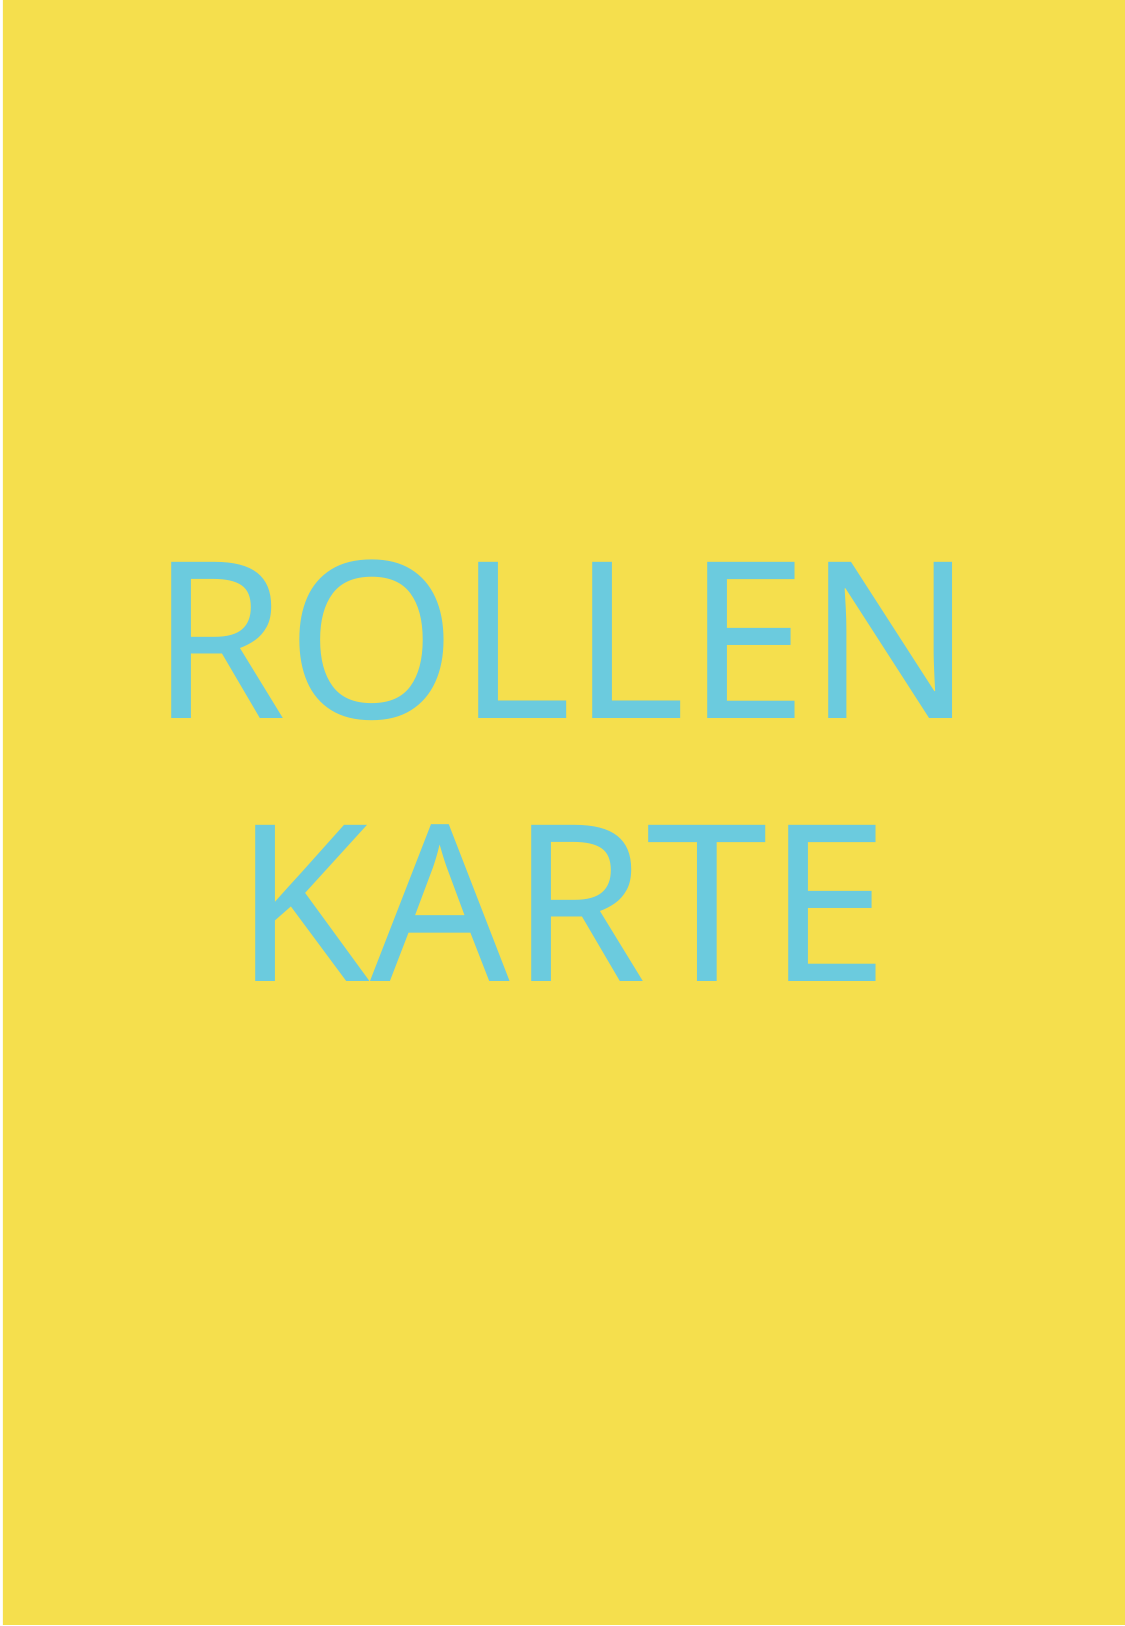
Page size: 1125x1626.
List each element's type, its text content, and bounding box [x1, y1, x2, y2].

text_box [2, 0, 1125, 1625]
text_box ROLLENKARTE [104, 492, 1021, 1033]
